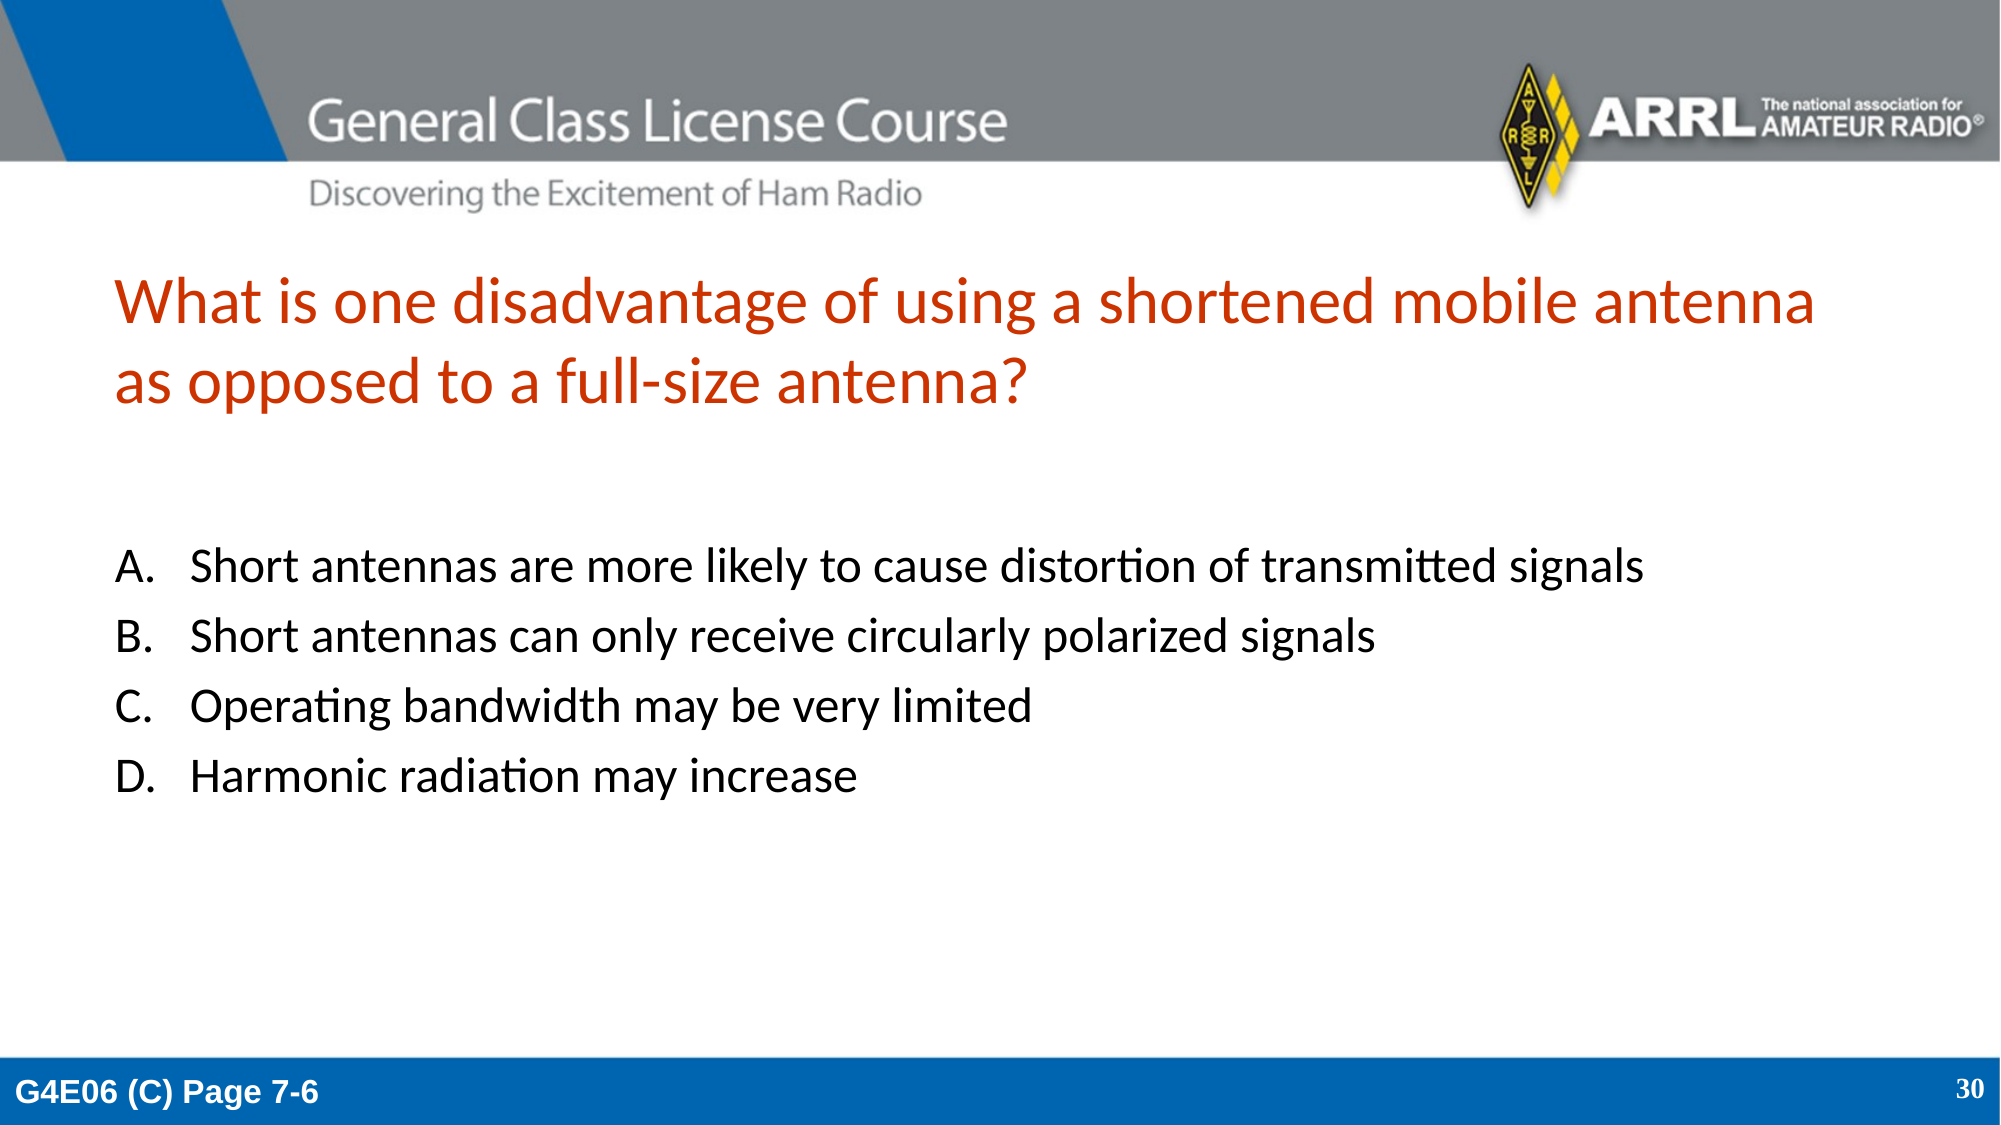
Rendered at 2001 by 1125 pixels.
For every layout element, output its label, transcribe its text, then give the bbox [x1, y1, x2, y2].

text_box G4E06 (C) Page 7-6 [0, 1062, 1313, 1118]
text_box 30 [1875, 1062, 2000, 1113]
picture [0, 0, 2001, 1125]
title What is one disadvantage of using a shortened mobile antenna as opposed to a full-size antenna? [99, 249, 1900, 468]
list Short antennas are more likely to cause distortion of transmitted signals Short antennas can only receive circularly polarized signals Operating bandwidth may be very limited Harmonic radiation may increase [99, 525, 1900, 1005]
